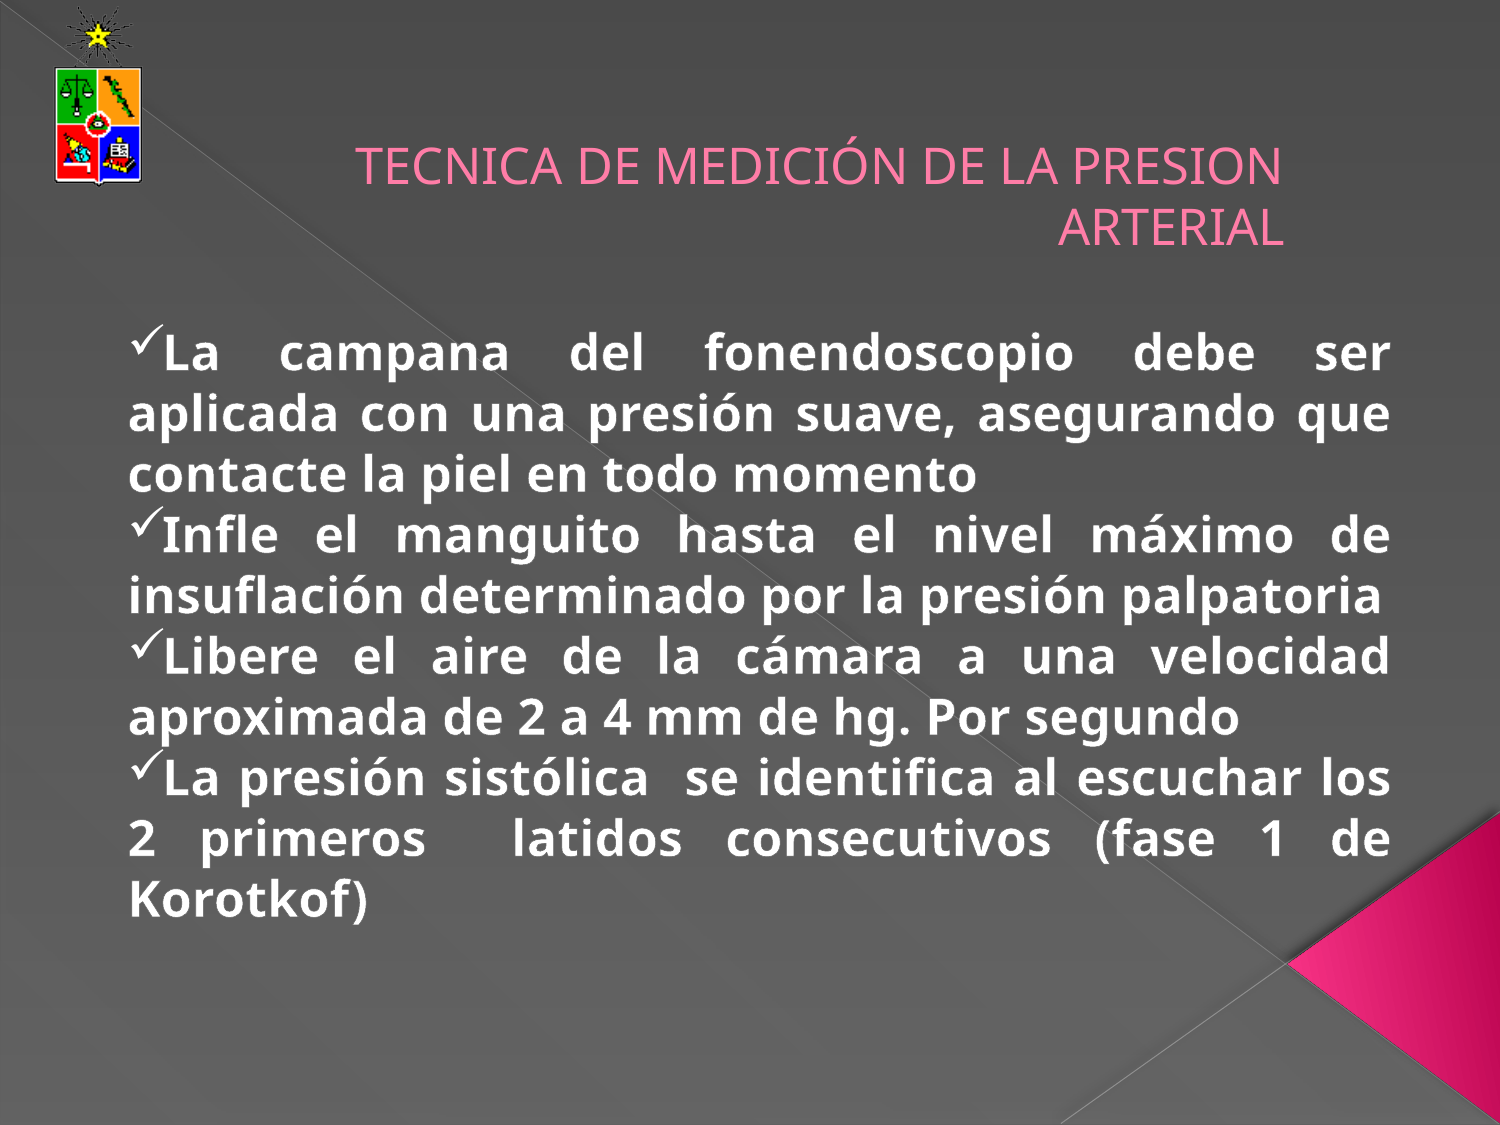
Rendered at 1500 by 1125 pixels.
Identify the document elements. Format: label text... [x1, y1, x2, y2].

picture [37, 0, 160, 193]
title TECNICA DE MEDICIÓN DE LA PRESION ARTERIAL [212, 125, 1300, 263]
subtitle La campana del fonendoscopio debe ser aplicada con una presión suave, asegurando que contacte la piel en todo momento Infle el manguito hasta el nivel máximo de insuflación determinado por la presión palpatoria Libere el aire de la cámara a una velocidad aproximada de 2 a 4 mm de hg. Por segundo La presión sistólica se identifica al escuchar los 2 primeros latidos consecutivos (fase 1 de Korotkof) [112, 312, 1413, 1000]
